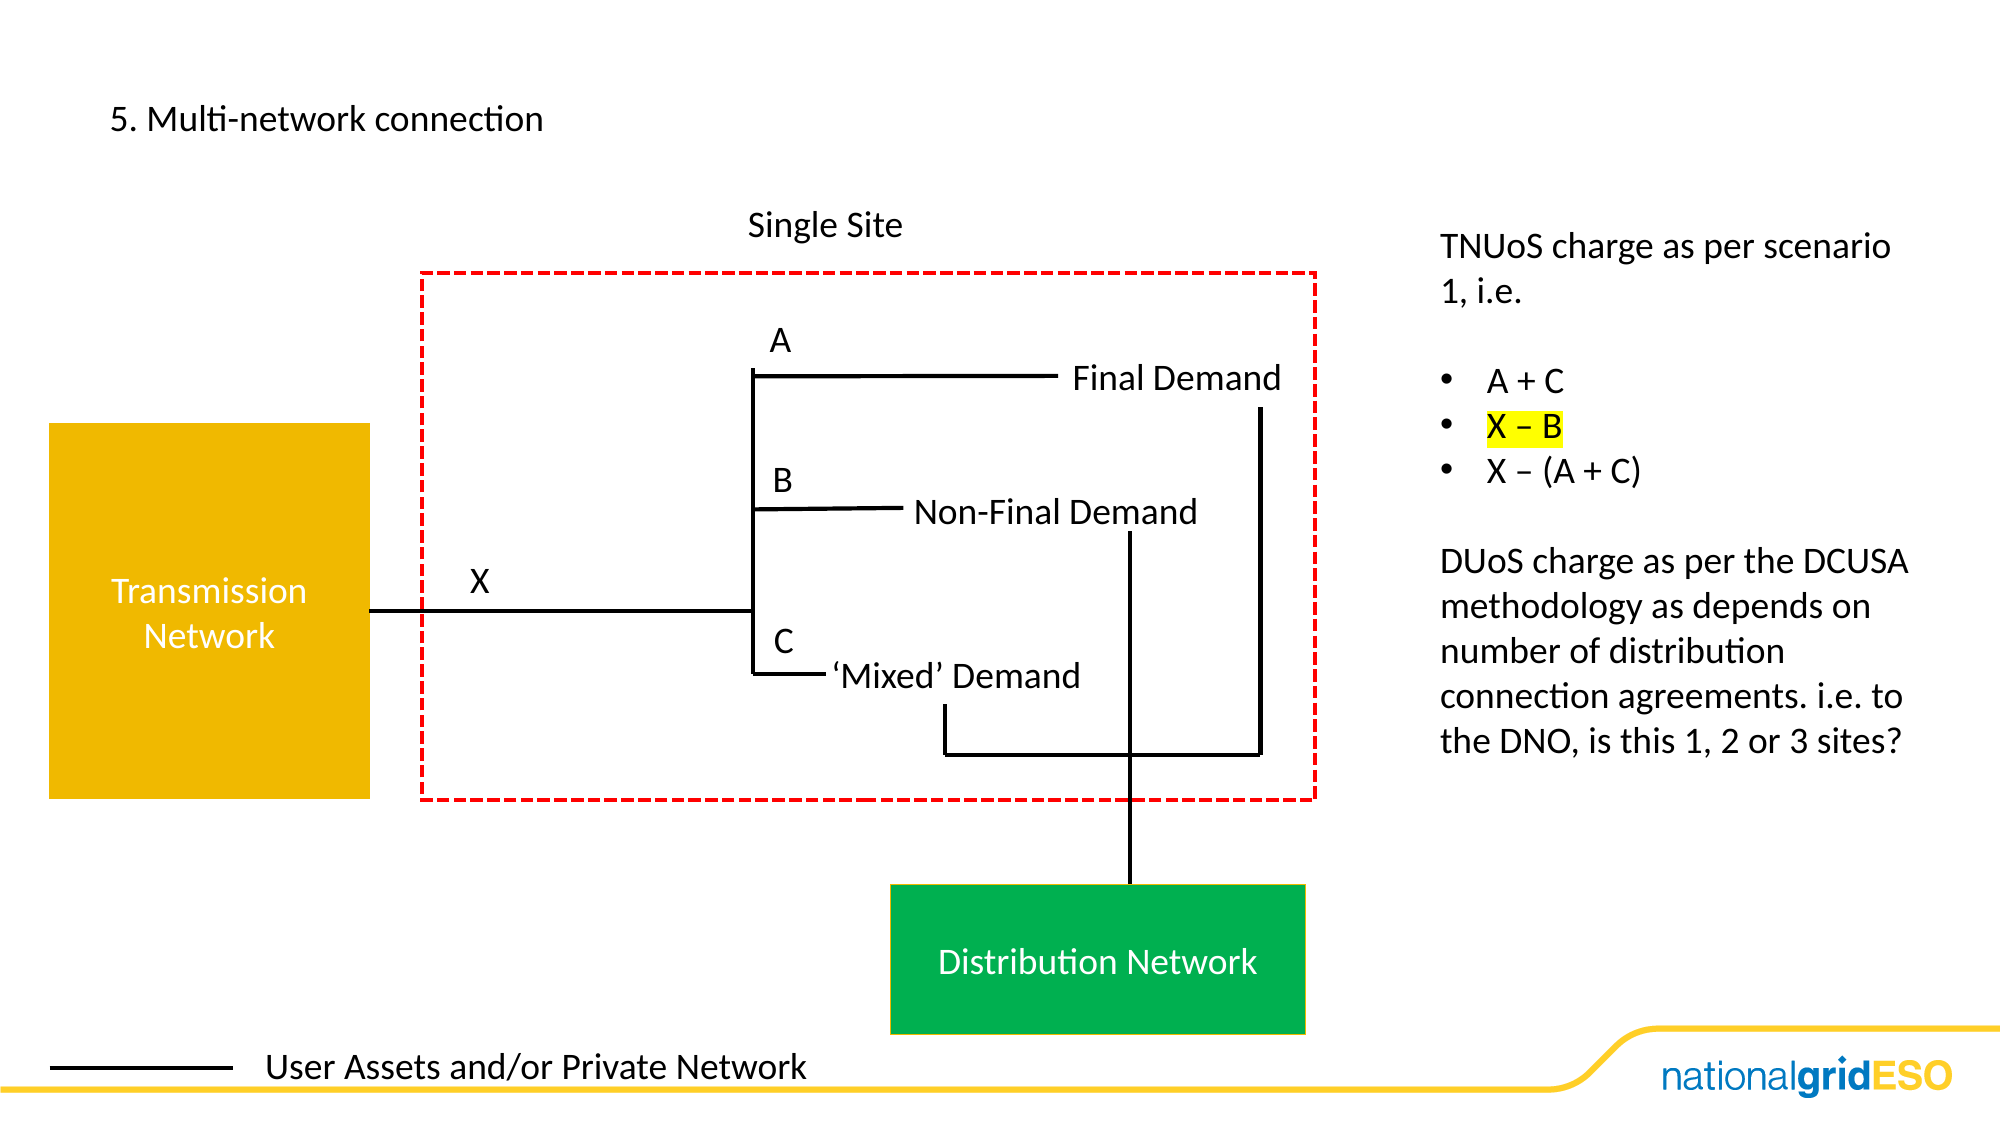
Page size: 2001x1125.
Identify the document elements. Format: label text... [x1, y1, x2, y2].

text_box Transmission Network [49, 423, 370, 799]
text_box ‘Mixed’ Demand [816, 643, 1097, 704]
text_box A [754, 307, 807, 368]
text_box Final Demand [1057, 346, 1298, 406]
text_box 5. Multi-network connection [94, 86, 560, 146]
text_box Distribution Network [890, 884, 1306, 1035]
text_box Single Site [733, 192, 919, 253]
text_box [421, 272, 1316, 801]
text_box X [455, 548, 505, 608]
text_box B [757, 447, 809, 507]
picture [0, 1024, 2000, 1125]
text_box User Assets and/or Private Network [250, 1034, 823, 1095]
text_box TNUoS charge as per scenario 1, i.e. A + C X – B X – (A + C) DUoS charge as per the DCUSA methodology as depends on number of distribution connection agreements. i.e. to the DNO, is this 1, 2 or 3 sites? [1425, 213, 1929, 769]
text_box C [759, 608, 809, 669]
text_box Non-Final Demand [899, 479, 1214, 540]
